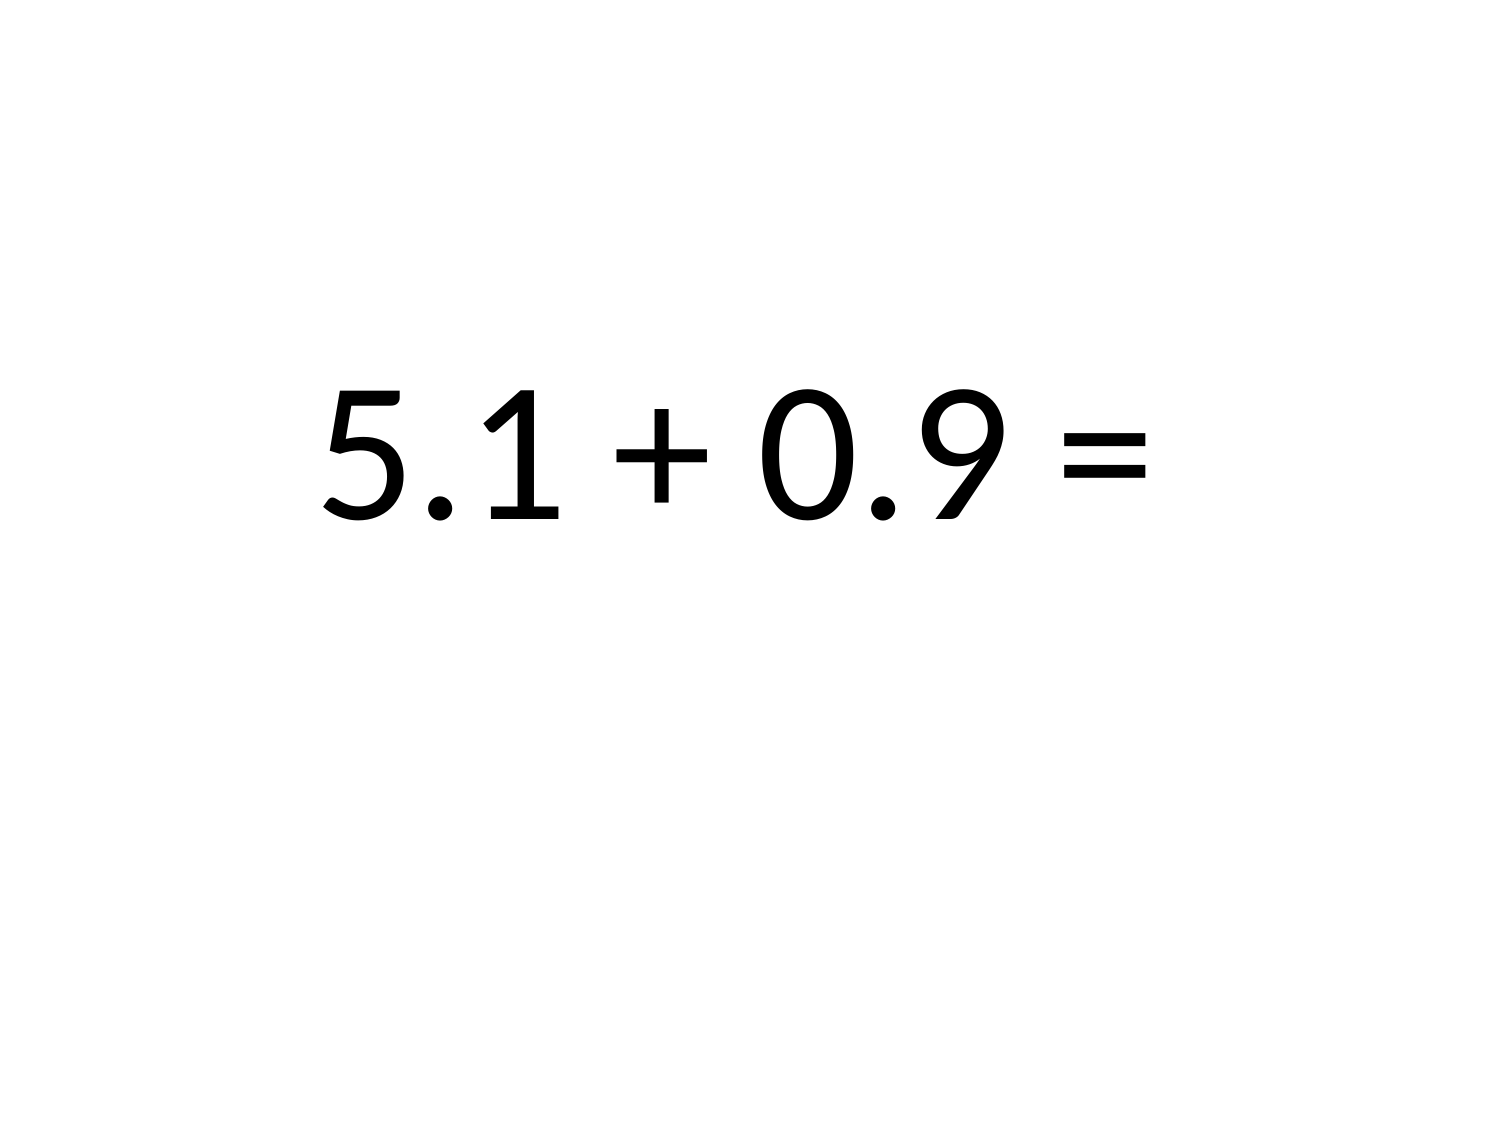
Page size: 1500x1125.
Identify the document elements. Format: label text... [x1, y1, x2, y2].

text_box 5.1 + 0.9 = [300, 312, 1225, 568]
